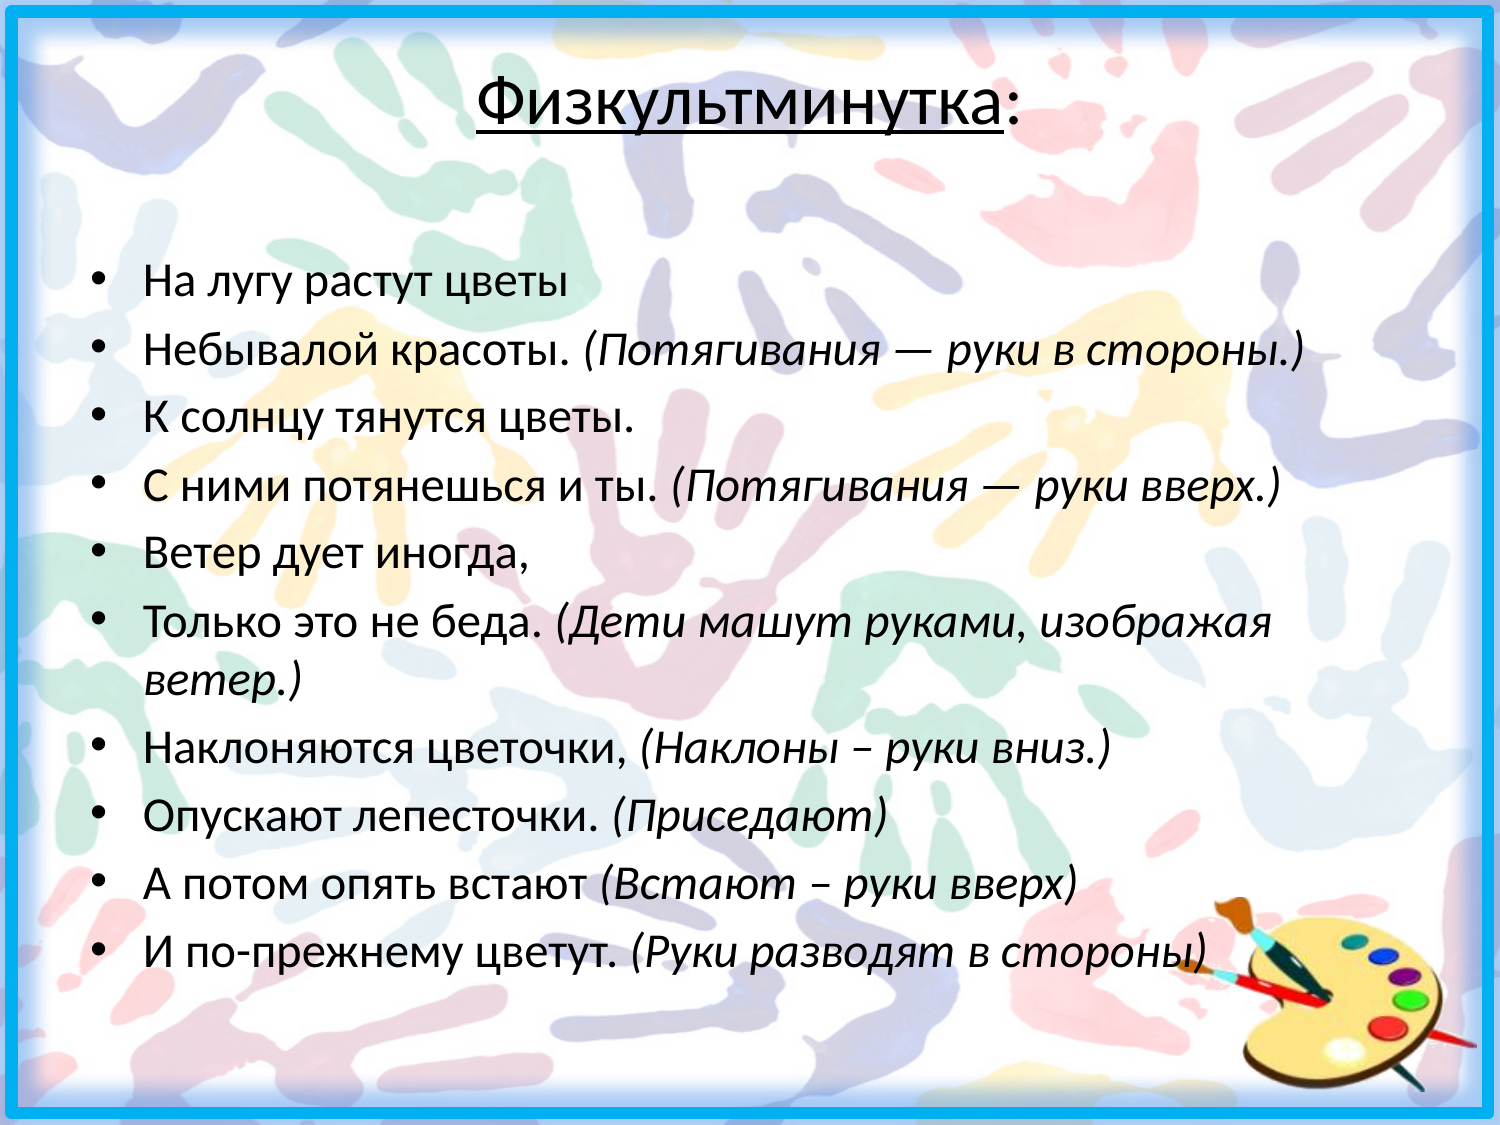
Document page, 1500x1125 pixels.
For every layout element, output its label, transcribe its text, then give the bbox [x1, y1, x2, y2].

title Физкультминутка: [75, 45, 1425, 172]
list На лугу растут цветы Небывалой красоты. (Потягивания — руки в стороны.) К солнцу тянутся цветы. С ними потянешься и ты. (Потягивания — руки вверх.) Ветер дует иногда, Только это не беда. (Дети машут руками, изображая ветер.) Наклоняются цветочки, (Наклоны – руки вниз.) Опускают лепесточки. (Приседают) А потом опять встают (Встают – руки вверх) И по-прежнему цветут. (Руки разводят в стороны) [75, 172, 1425, 1005]
picture [1171, 897, 1476, 1092]
